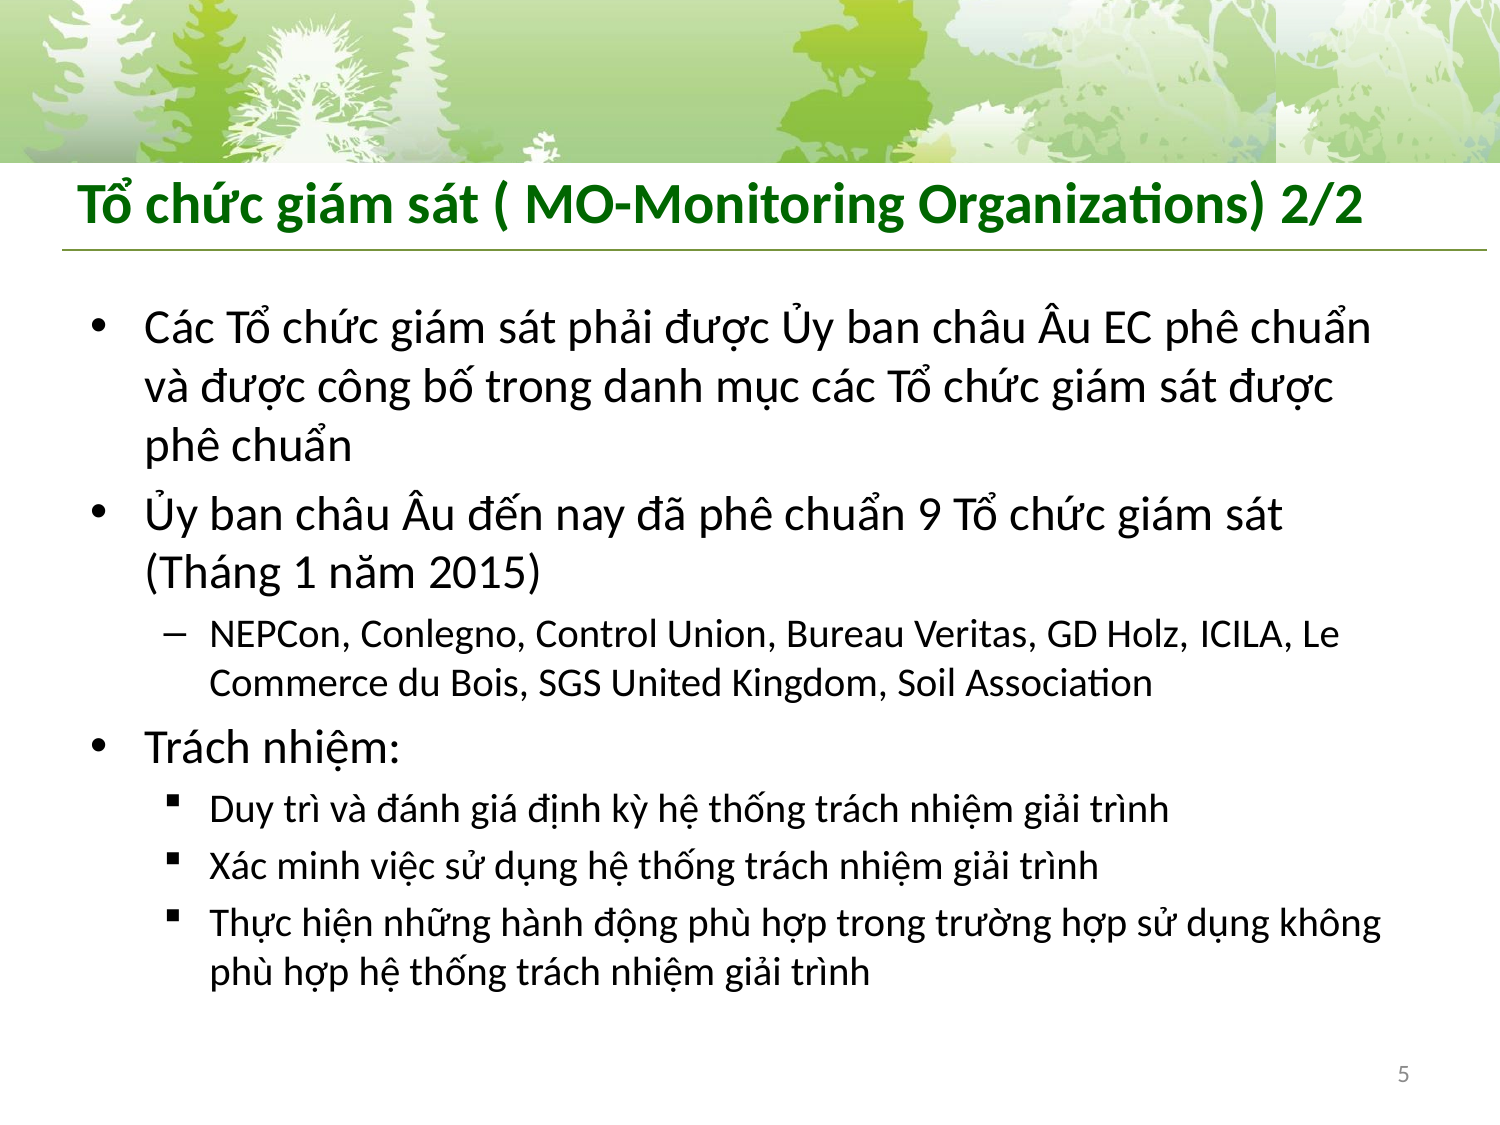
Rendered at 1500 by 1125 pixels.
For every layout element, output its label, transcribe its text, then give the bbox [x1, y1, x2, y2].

list Các Tổ chức giám sát phải được Ủy ban châu Âu EC phê chuẩn và được công bố trong danh mục các Tổ chức giám sát được phê chuẩn Ủy ban châu Âu đến nay đã phê chuẩn 9 Tổ chức giám sát (Tháng 1 năm 2015) NEPCon, Conlegno, Control Union, Bureau Veritas, GD Holz, ICILA, Le Commerce du Bois, SGS United Kingdom, Soil Association Trách nhiệm: Duy trì và đánh giá định kỳ hệ thống trách nhiệm giải trình Xác minh việc sử dụng hệ thống trách nhiệm giải trình Thực hiện những hành động phù hợp trong trường hợp sử dụng không phù hợp hệ thống trách nhiệm giải trình [75, 287, 1425, 1005]
picture [0, 0, 1500, 163]
slide_number 5 [1074, 1042, 1425, 1103]
title Tổ chức giám sát ( MO-Monitoring Organizations) 2/2 [62, 174, 1450, 225]
